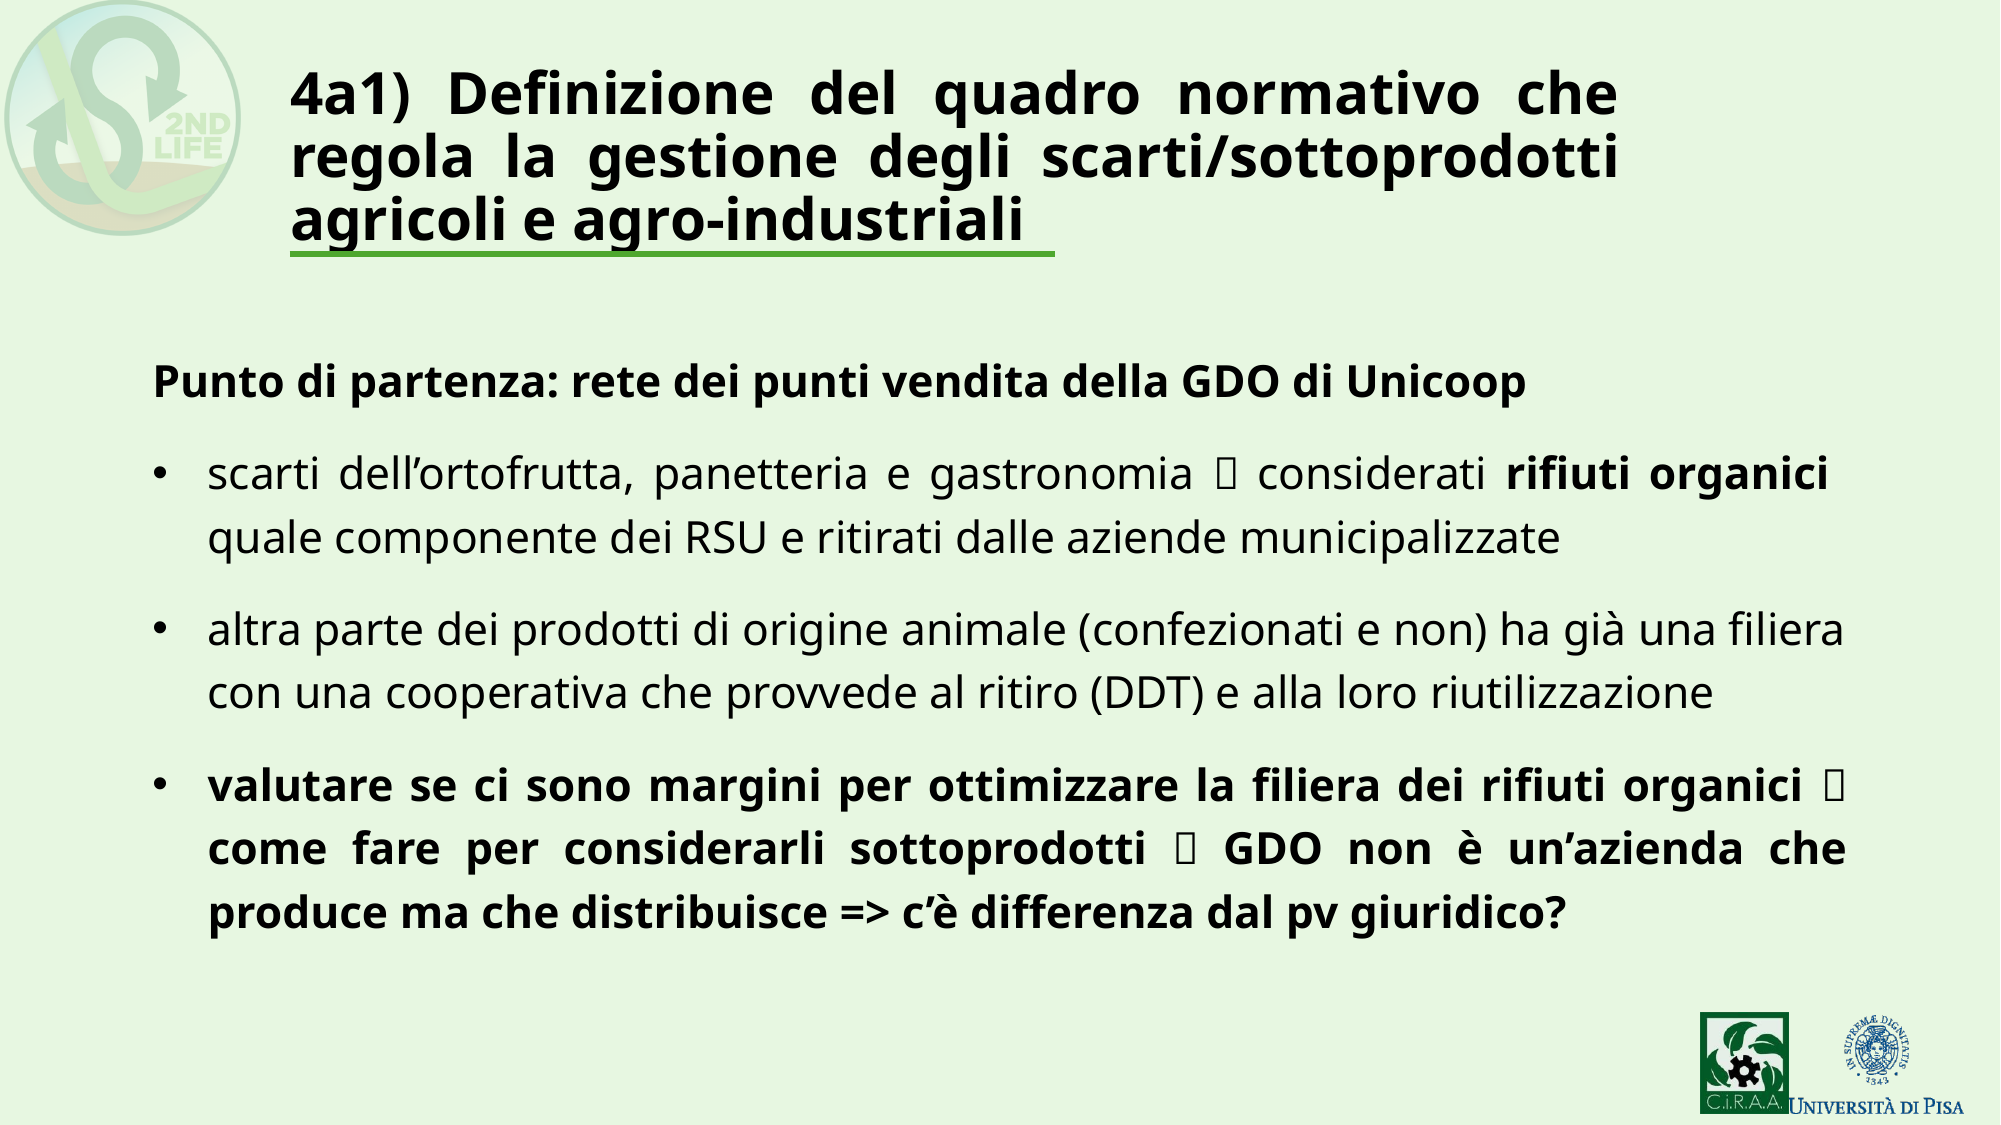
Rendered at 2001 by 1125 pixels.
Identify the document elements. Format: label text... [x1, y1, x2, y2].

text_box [1699, 1011, 1964, 1114]
picture [4, 0, 241, 237]
list Punto di partenza: rete dei punti vendita della GDO di Unicoop scarti dell’ortofrutta, panetteria e gastronomia  considerati rifiuti organici quale componente dei RSU e ritirati dalle aziende municipalizzate altra parte dei prodotti di origine animale (confezionati e non) ha già una filiera con una cooperativa che provvede al ritiro (DDT) e alla loro riutilizzazione valutare se ci sono margini per ottimizzare la filiera dei rifiuti organici  come fare per considerarli sottoprodotti  GDO non è un’azienda che produce ma che distribuisce => c’è differenza dal pv giuridico? [137, 335, 1863, 995]
title 4a1) Definizione del quadro normativo che regola la gestione degli scarti/sottoprodotti agricoli e agro-industriali [274, 49, 1635, 268]
